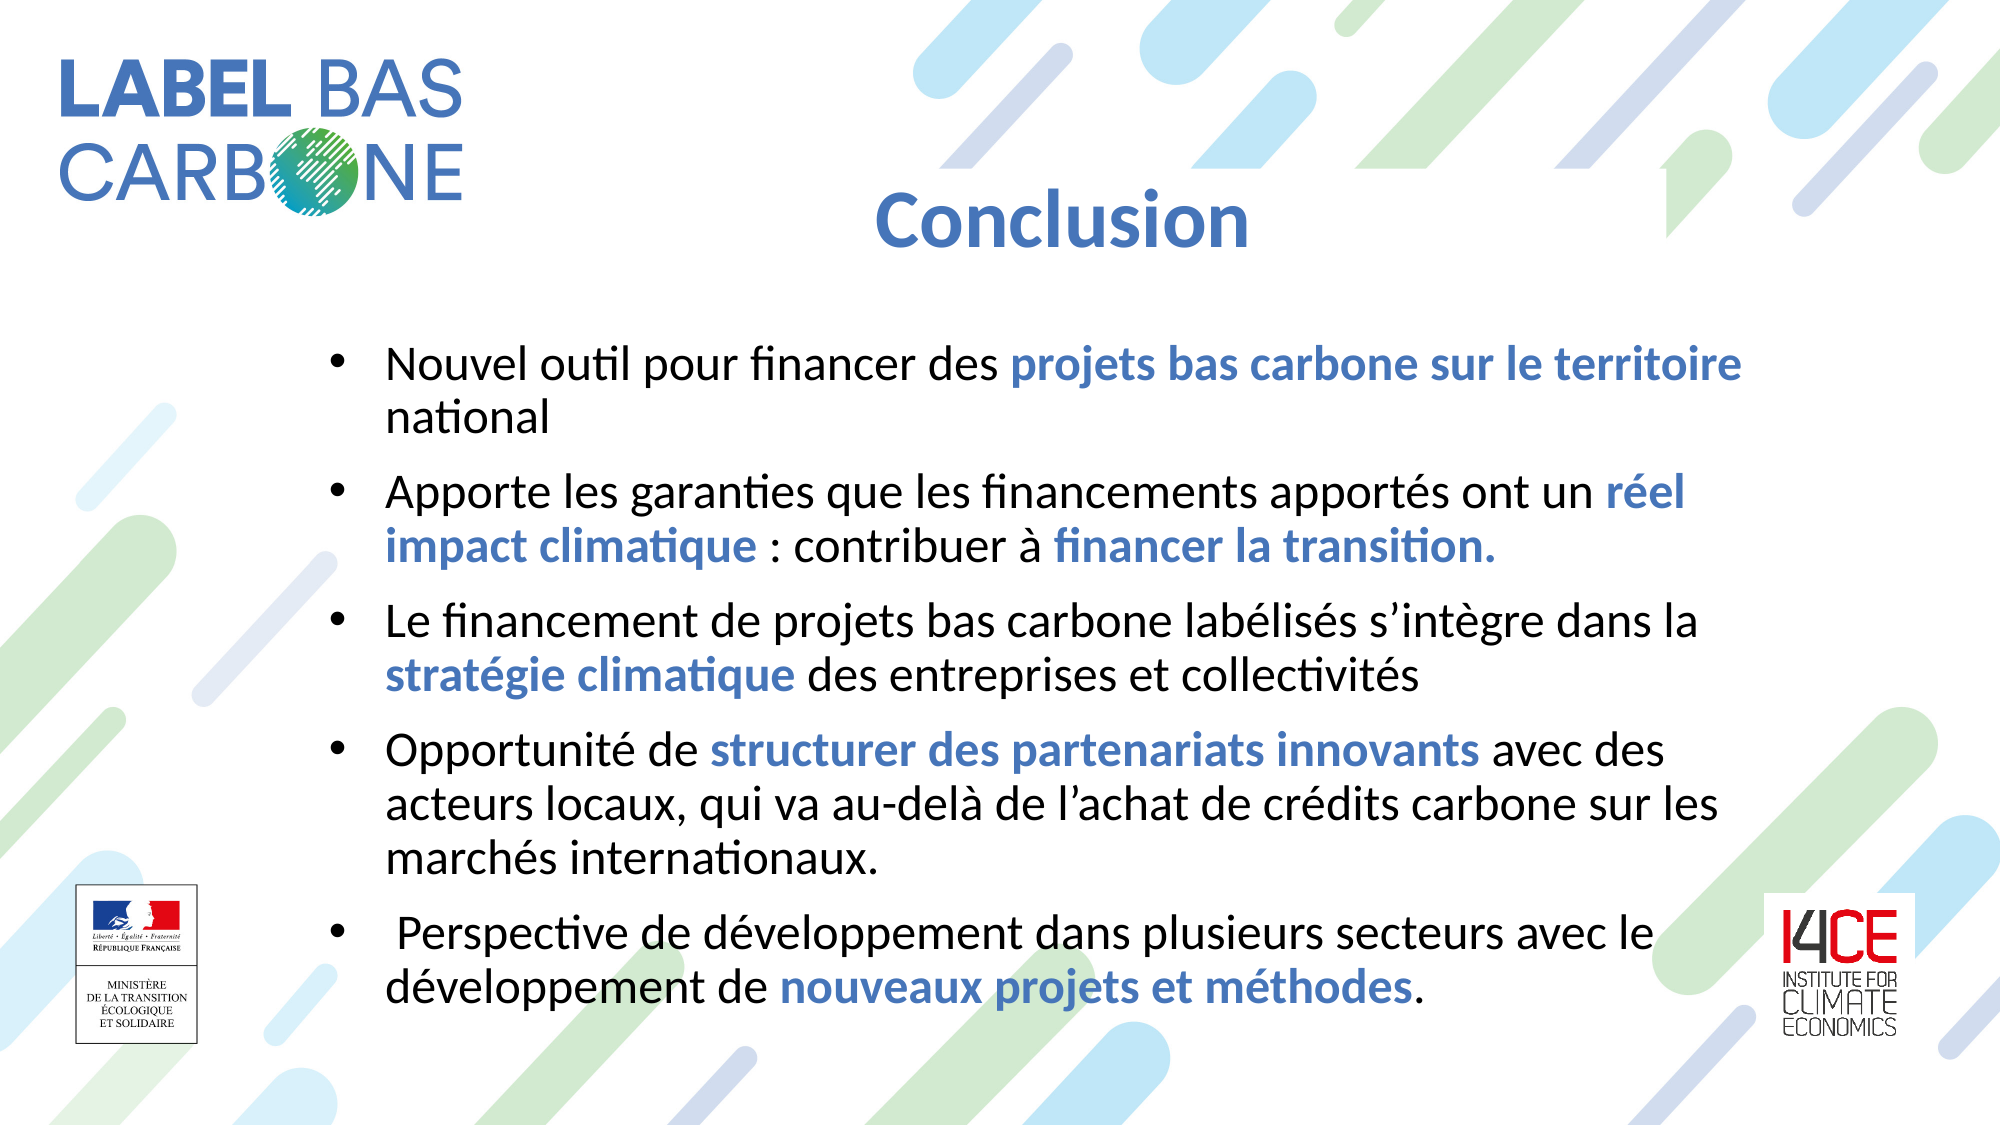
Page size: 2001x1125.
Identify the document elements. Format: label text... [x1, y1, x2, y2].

text_box Conclusion [461, 168, 1667, 294]
subtitle Nouvel outil pour financer des projets bas carbone sur le territoire national Apporte les garanties que les financements apportés ont un réel impact climatique : contribuer à financer la transition. Le financement de projets bas carbone labélisés s’intègre dans la stratégie climatique des entreprises et collectivités Opportunité de structurer des partenariats innovants avec des acteurs locaux, qui va au-delà de l’achat de crédits carbone sur les marchés internationaux. Perspective de développement dans plusieurs secteurs avec le développement de nouveaux projets et méthodes. [313, 329, 1814, 1050]
picture [0, 0, 2000, 1125]
